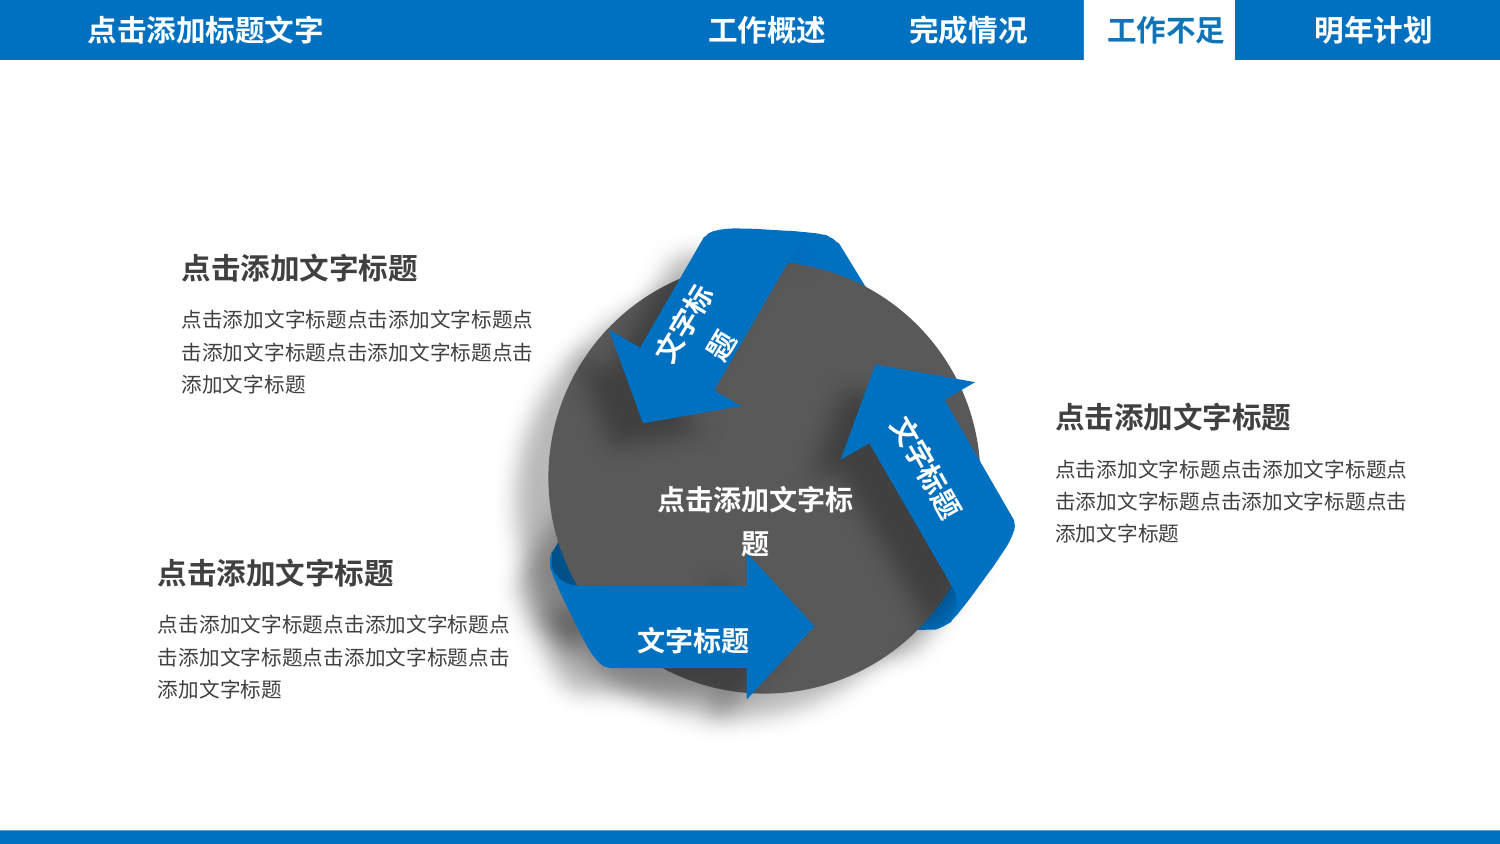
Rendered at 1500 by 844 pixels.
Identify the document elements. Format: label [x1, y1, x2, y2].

text_box [0, 0, 1500, 844]
